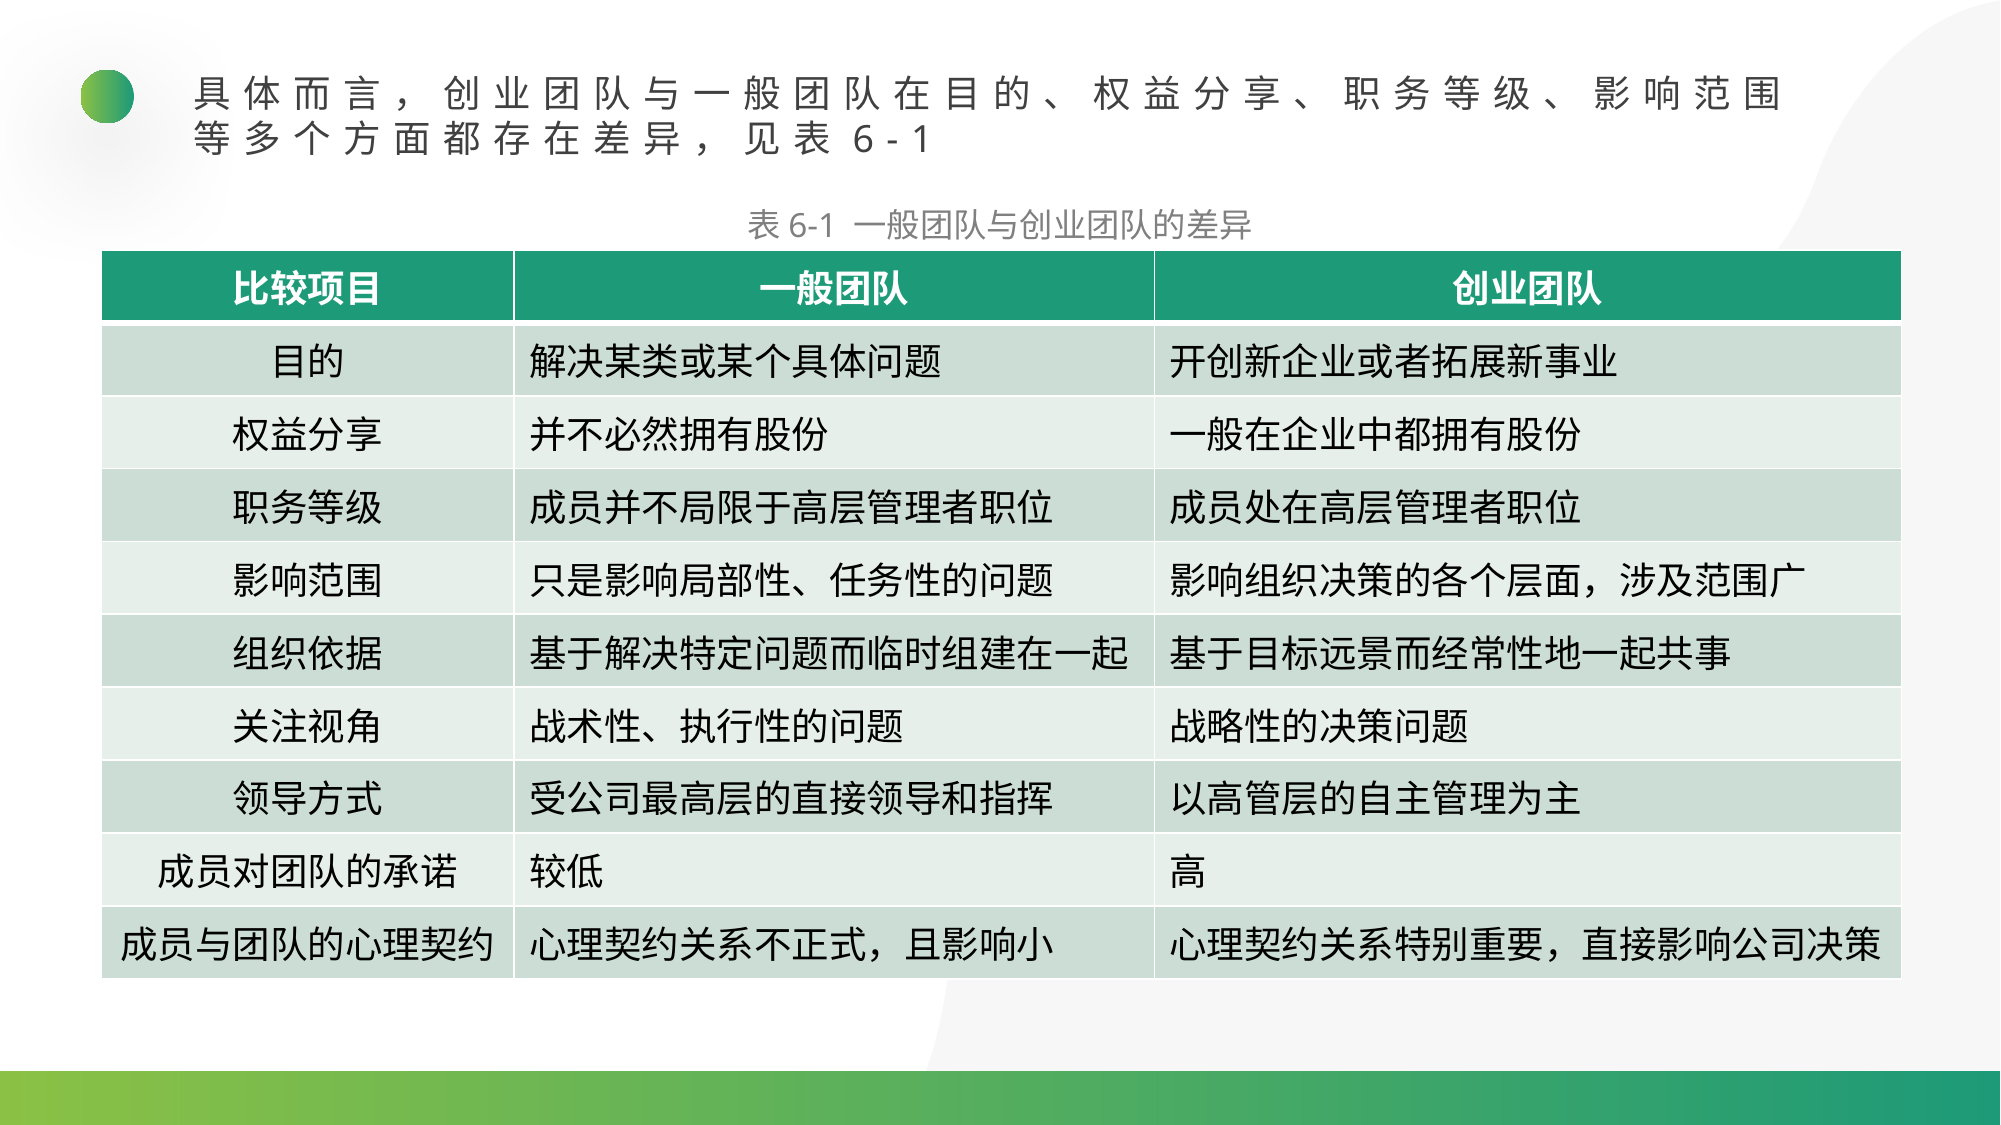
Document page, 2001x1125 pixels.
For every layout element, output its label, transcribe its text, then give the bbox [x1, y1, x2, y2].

table_header 比较项目 [102, 251, 513, 320]
table_cell 心理契约关系不正式，且影响小 [515, 907, 1154, 978]
table_cell 心理契约关系特别重要，直接影响公司决策 [1155, 907, 1901, 978]
table_header 一般团队 [515, 251, 1154, 320]
table_cell 权益分享 [102, 397, 513, 468]
table_cell 只是影响局部性、任务性的问题 [515, 542, 1154, 613]
table_cell 并不必然拥有股份 [515, 397, 1154, 468]
table_cell 成员对团队的承诺 [102, 834, 513, 905]
table_cell 高 [1155, 834, 1901, 905]
table_cell 组织依据 [102, 615, 513, 686]
table_cell 领导方式 [102, 761, 513, 832]
table_cell 基于解决特定问题而临时组建在一起 [515, 615, 1154, 686]
table_cell 战略性的决策问题 [1155, 688, 1901, 759]
table_cell 影响组织决策的各个层面，涉及范围广 [1155, 542, 1901, 613]
table_cell 成员并不局限于高层管理者职位 [515, 469, 1154, 541]
text_box 表6-1 一般团队与创业团队的差异 [152, 188, 1848, 249]
text_box 具体而言，创业团队与一般团队在目的、权益分享、职务等级、影响范围等多个方面都存在差异，见表6-1 [178, 62, 1848, 168]
table_cell 解决某类或某个具体问题 [515, 326, 1154, 395]
table_cell 以高管层的自主管理为主 [1155, 761, 1901, 832]
table_cell 成员与团队的心理契约 [102, 907, 513, 978]
table_cell 关注视角 [102, 688, 513, 759]
table_cell 受公司最高层的直接领导和指挥 [515, 761, 1154, 832]
table_cell 成员处在高层管理者职位 [1155, 469, 1901, 541]
table_cell 职务等级 [102, 469, 513, 541]
table_cell 一般在企业中都拥有股份 [1155, 397, 1901, 468]
table_cell 开创新企业或者拓展新事业 [1155, 326, 1901, 395]
table_header 创业团队 [1155, 251, 1901, 320]
table_cell 战术性、执行性的问题 [515, 688, 1154, 759]
table_cell 影响范围 [102, 542, 513, 613]
table_cell 较低 [515, 834, 1154, 905]
table_cell 目的 [102, 326, 513, 395]
table_cell 基于目标远景而经常性地一起共事 [1155, 615, 1901, 686]
